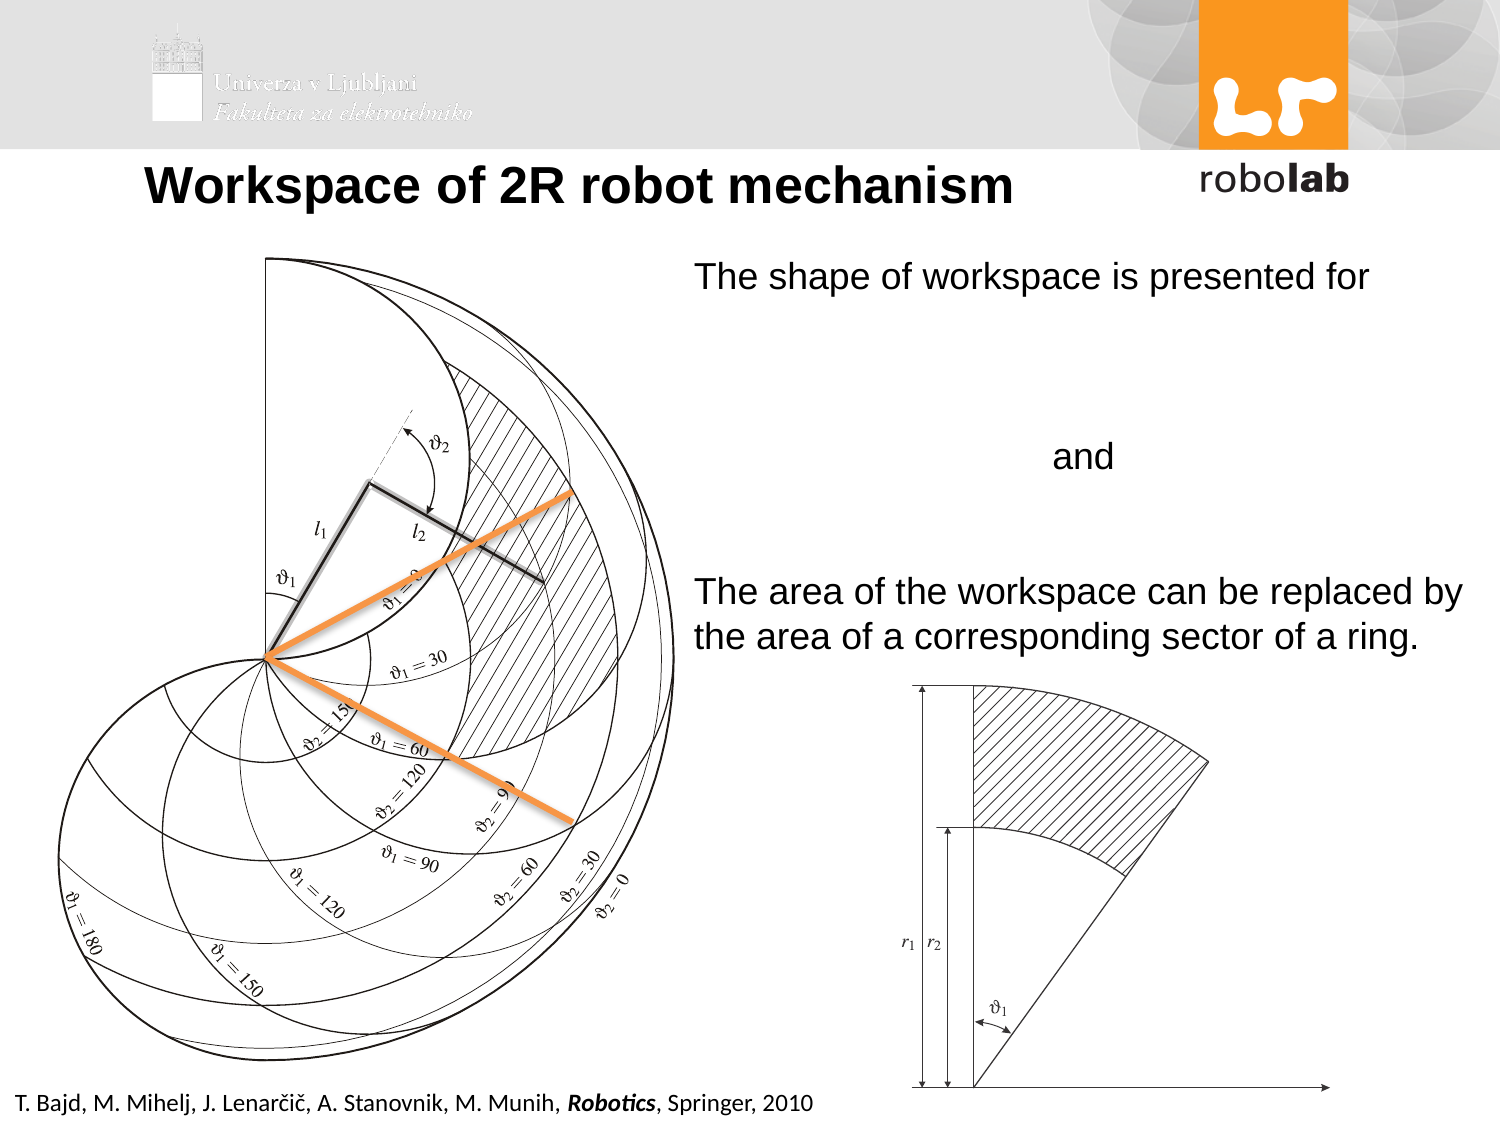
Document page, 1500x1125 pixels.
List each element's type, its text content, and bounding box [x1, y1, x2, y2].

picture [152, 23, 472, 94]
picture [867, 671, 1365, 1107]
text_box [265, 491, 574, 823]
title Workspace of 2R robot mechanism [129, 94, 1311, 272]
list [41, 243, 696, 1071]
picture [998, 0, 1500, 196]
